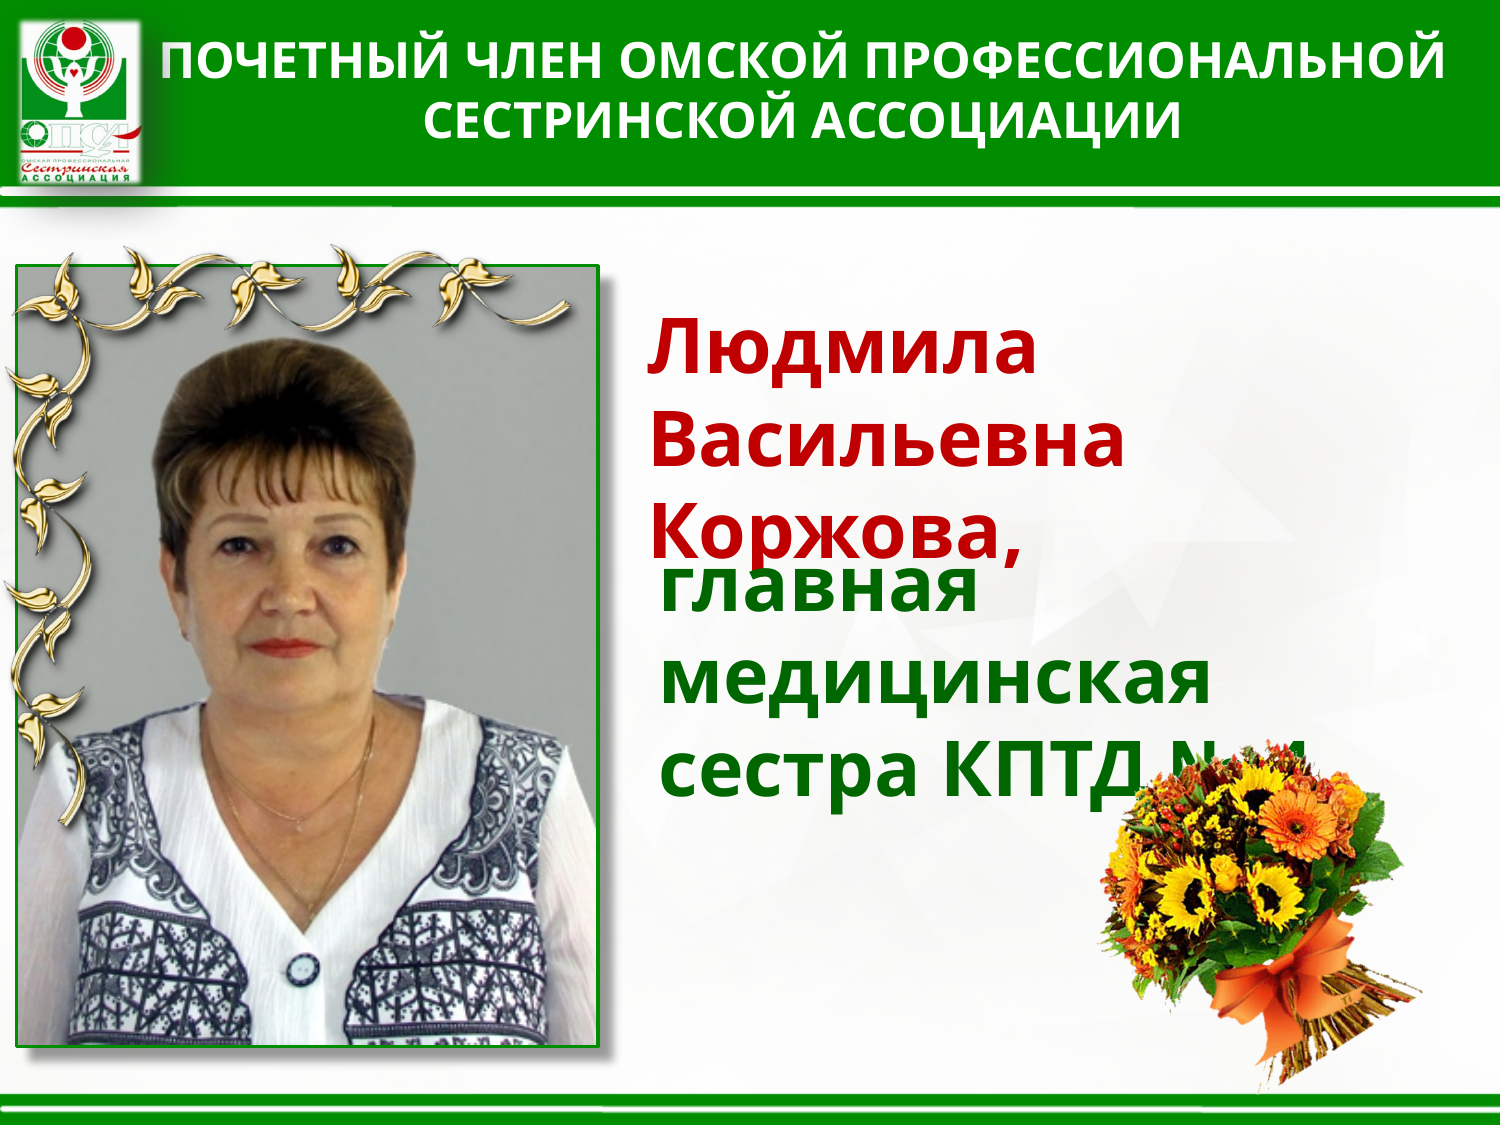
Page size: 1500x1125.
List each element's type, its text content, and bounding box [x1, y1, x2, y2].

picture [0, 0, 1500, 188]
text_box Людмила Васильевна Коржова, [632, 289, 1483, 582]
text_box ПОЧЕТНЫЙ ЧЛЕН ОМСКОЙ ПРОФЕССИОНАЛЬНОЙ СЕСТРИНСКОЙ АССОЦИАЦИИ [173, 21, 1494, 156]
picture [0, 196, 1500, 1125]
text_box главная медицинская сестра КПТД № 4 [643, 527, 1436, 820]
